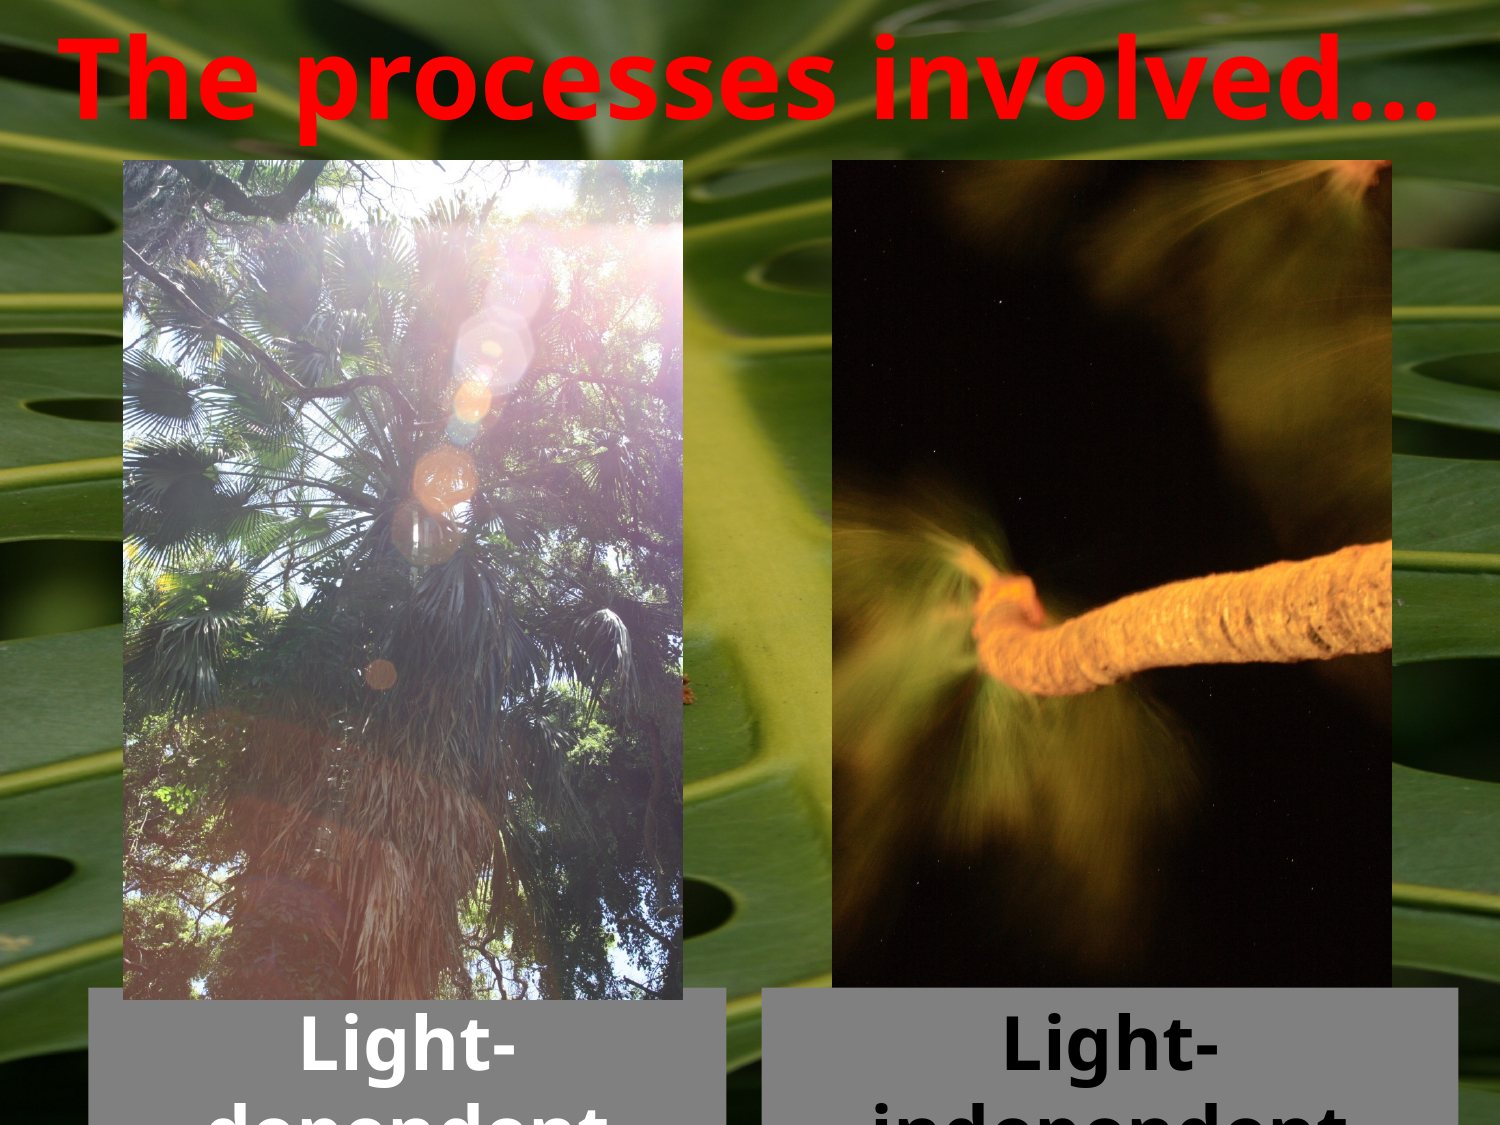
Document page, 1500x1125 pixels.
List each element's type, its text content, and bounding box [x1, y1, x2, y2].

text_box The processes involved… [0, 0, 1500, 150]
picture [0, 150, 1500, 1125]
text_box Light-dependent [88, 987, 727, 1125]
text_box Light-independent [761, 987, 1459, 1125]
